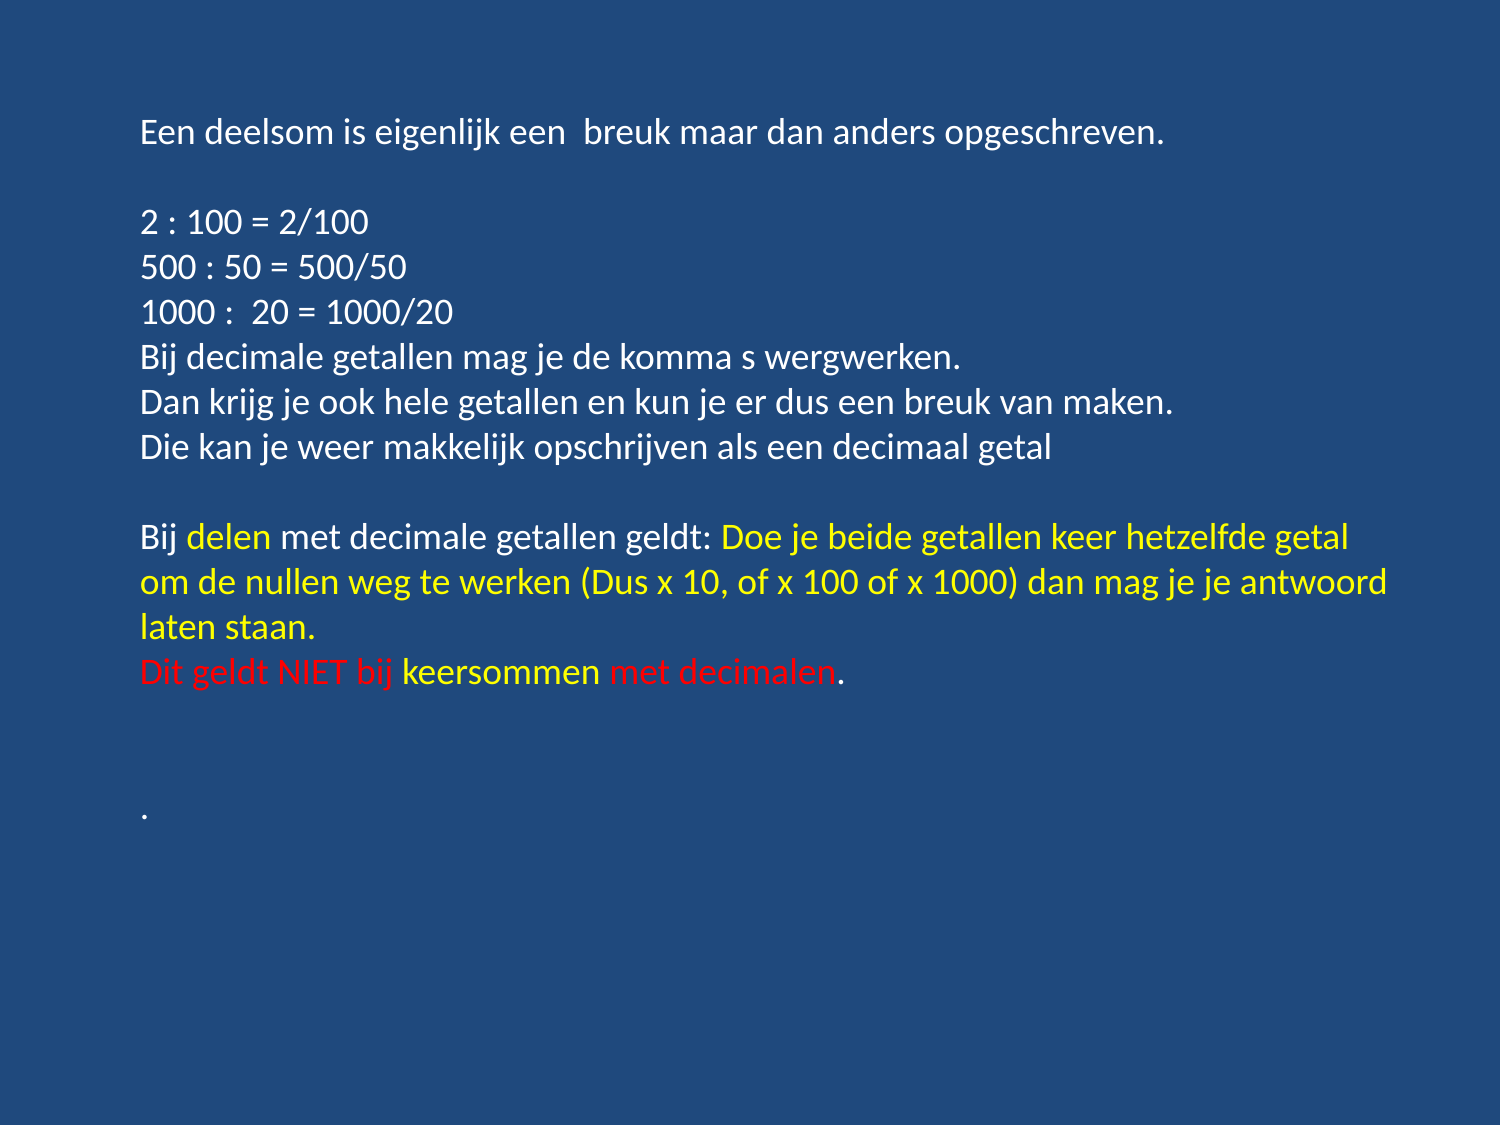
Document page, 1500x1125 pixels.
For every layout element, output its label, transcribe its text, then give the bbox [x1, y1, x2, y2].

text_box Een deelsom is eigenlijk een breuk maar dan anders opgeschreven. 2 : 100 = 2/100 500 : 50 = 500/50 1000 : 20 = 1000/20 Bij decimale getallen mag je de komma s wergwerken. Dan krijg je ook hele getallen en kun je er dus een breuk van maken. Die kan je weer makkelijk opschrijven als een decimaal getal Bij delen met decimale getallen geldt: Doe je beide getallen keer hetzelfde getal om de nullen weg te werken (Dus x 10, of x 100 of x 1000) dan mag je je antwoord laten staan. Dit geldt NIET bij keersommen met decimalen. . [124, 99, 1413, 925]
